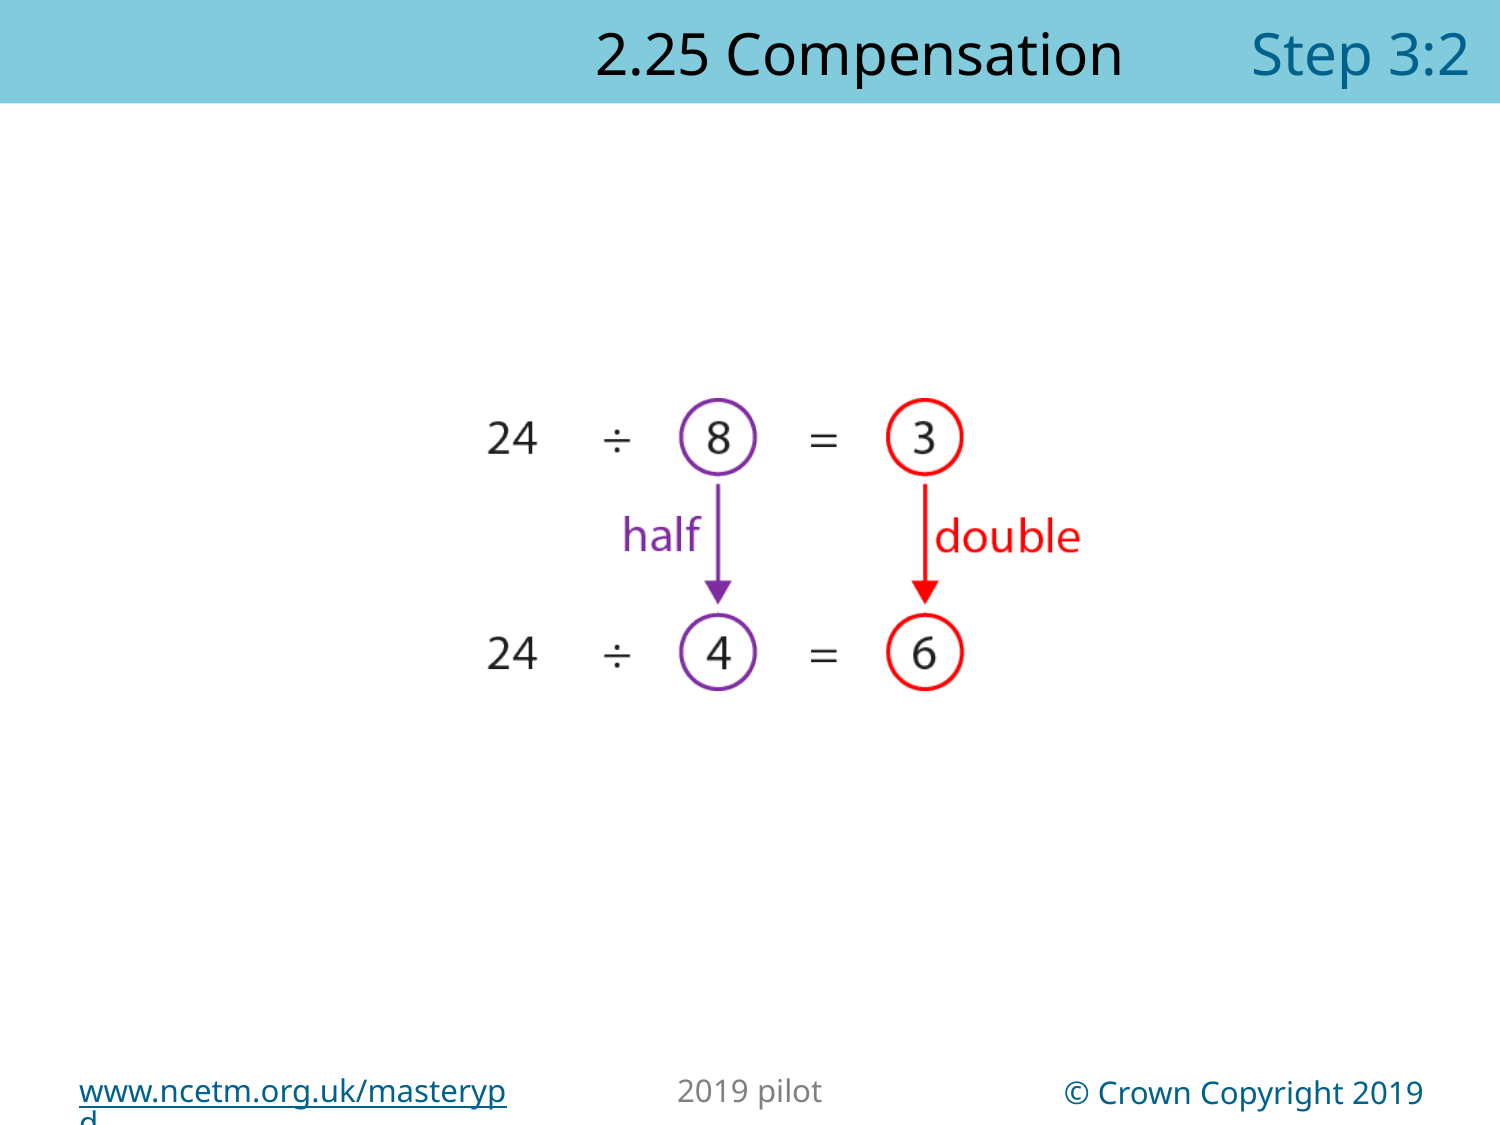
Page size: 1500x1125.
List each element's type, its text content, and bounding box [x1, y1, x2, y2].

list 2.25 Compensation Step 3:2 [0, 0, 1500, 104]
picture [197, 398, 1317, 727]
